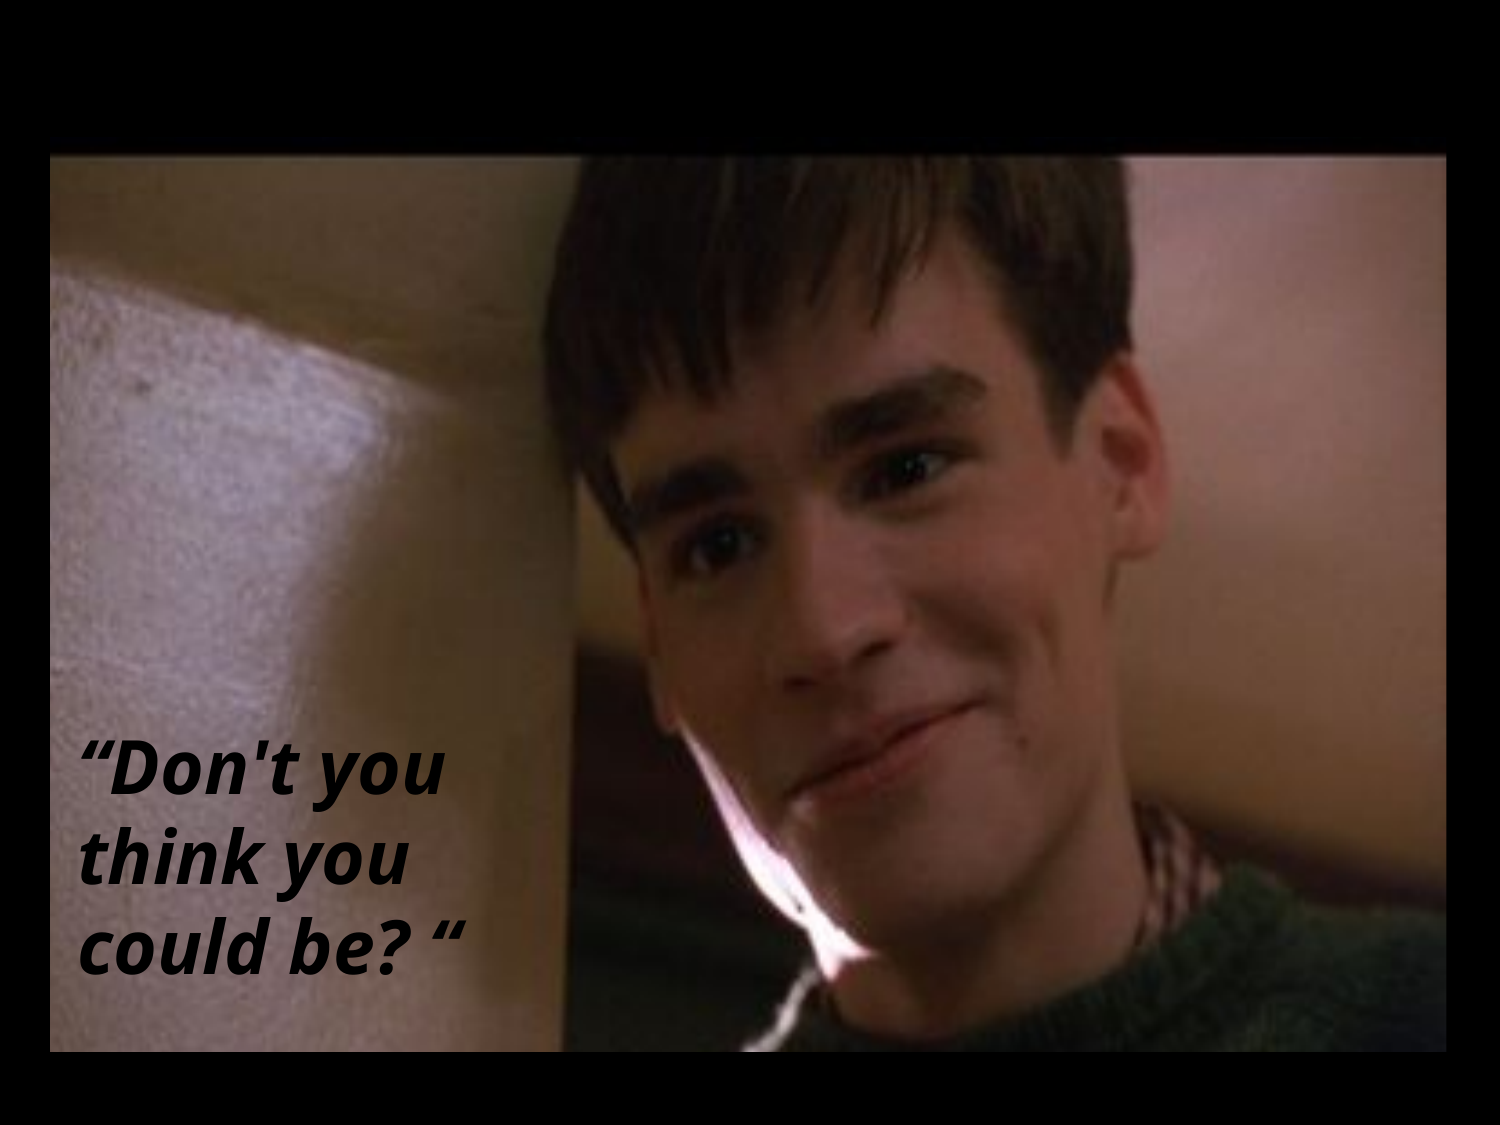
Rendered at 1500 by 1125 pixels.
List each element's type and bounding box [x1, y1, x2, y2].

picture [49, 137, 1447, 1053]
